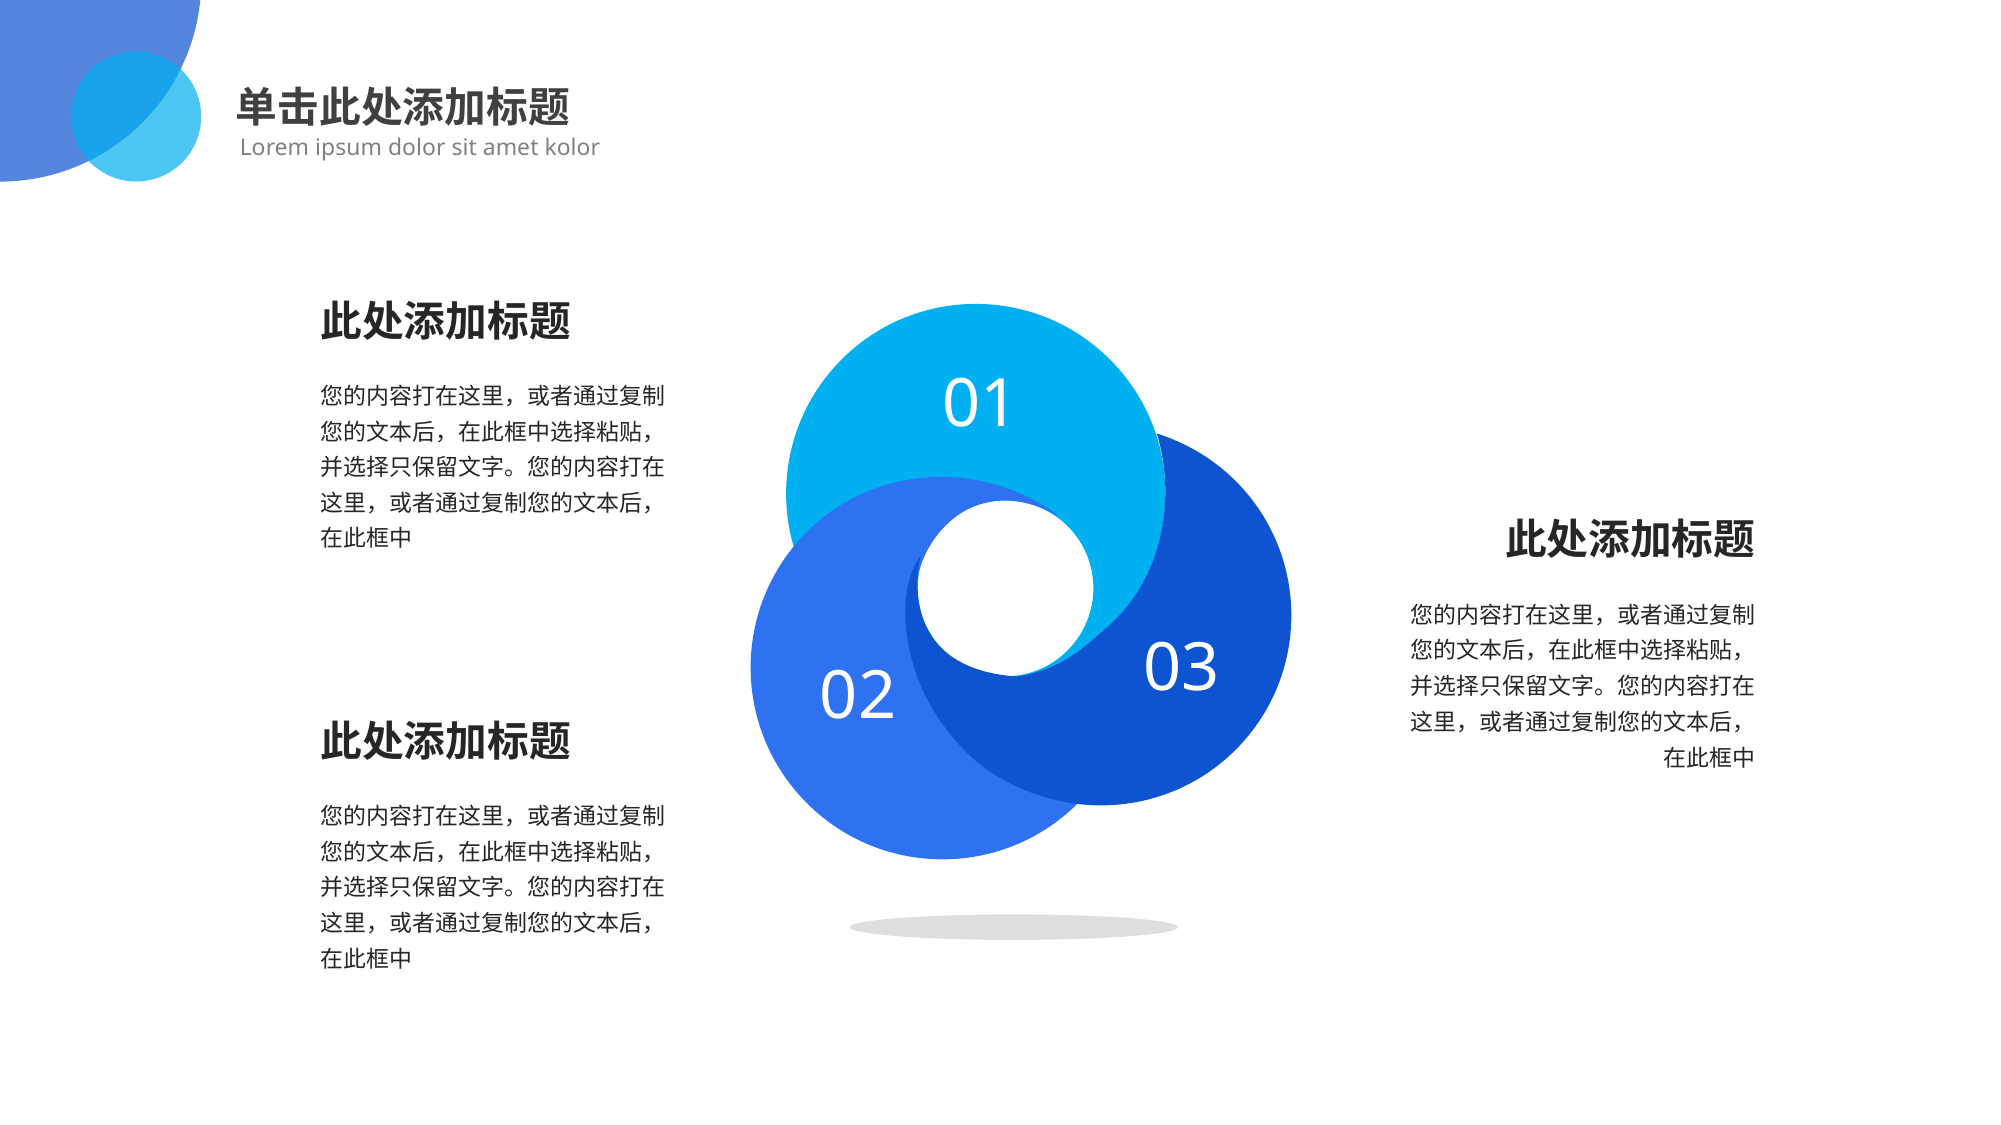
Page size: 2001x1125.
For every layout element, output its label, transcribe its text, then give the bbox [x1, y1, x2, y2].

text_box [0, 0, 202, 183]
text_box 单击此处添加标题 [220, 73, 585, 139]
text_box [750, 476, 1078, 860]
text_box 此处添加标题 [1385, 505, 1771, 571]
text_box 您的内容打在这里，或者通过复制您的文本后，在此框中选择粘贴，并选择只保留文字。您的内容打在这里，或者通过复制您的文本后，在此框中 [305, 365, 691, 559]
text_box 您的内容打在这里，或者通过复制您的文本后，在此框中选择粘贴，并选择只保留文字。您的内容打在这里，或者通过复制您的文本后，在此框中 [305, 786, 691, 980]
text_box 01 [927, 352, 1035, 448]
text_box 此处添加标题 [305, 707, 691, 772]
text_box 02 [805, 644, 912, 739]
text_box [786, 303, 1165, 676]
text_box 03 [1128, 616, 1236, 712]
text_box [905, 433, 1292, 806]
text_box [70, 50, 203, 183]
text_box Lorem ipsum dolor sit amet kolor [225, 125, 616, 168]
text_box [848, 913, 1180, 941]
text_box 此处添加标题 [305, 286, 691, 352]
text_box 您的内容打在这里，或者通过复制您的文本后，在此框中选择粘贴，并选择只保留文字。您的内容打在这里，或者通过复制您的文本后，在此框中 [1385, 584, 1771, 778]
